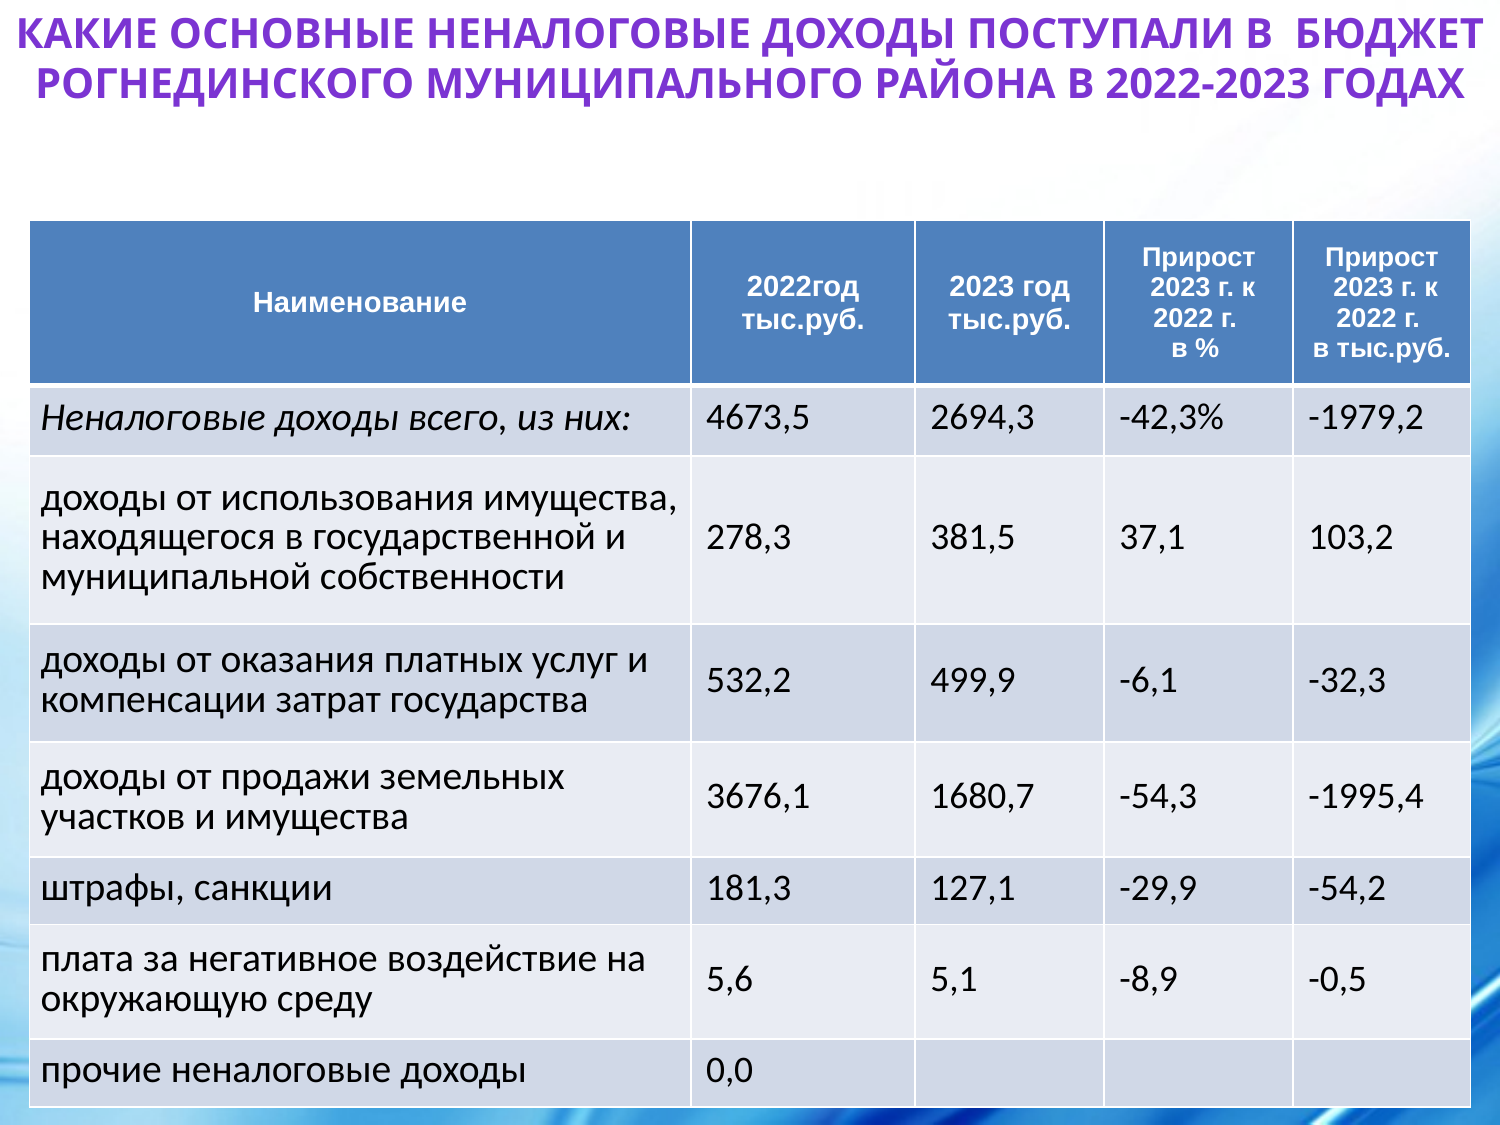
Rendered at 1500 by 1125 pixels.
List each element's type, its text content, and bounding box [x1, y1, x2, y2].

table_cell 3676,1 [692, 743, 914, 856]
table_cell -8,9 [1105, 925, 1292, 1038]
table_header Прирост 2023 г. к 2022 г. в % [1105, 221, 1292, 383]
table_cell доходы от продажи земельных участков и имущества [30, 743, 690, 856]
table_cell 103,2 [1294, 457, 1470, 623]
table_cell доходы от использования имущества, находящегося в государственной и муниципальной собственности [30, 457, 690, 623]
table_cell 0,0 [692, 1040, 914, 1106]
table_cell -0,5 [1294, 925, 1470, 1038]
table_cell -42,3% [1105, 388, 1292, 455]
table_cell плата за негативное воздействие на окружающую среду [30, 925, 690, 1038]
table_cell 381,5 [916, 457, 1103, 623]
table_header Прирост 2023 г. к 2022 г. в тыс.руб. [1294, 221, 1470, 383]
table_cell 181,3 [692, 858, 914, 924]
table_cell -54,2 [1294, 858, 1470, 924]
table_cell [1294, 1040, 1470, 1106]
table_cell -32,3 [1294, 625, 1470, 741]
table_cell Неналоговые доходы всего, из них: [30, 388, 690, 455]
text_box Какие основные неналоговые доходы поступали в бюджет рогнединского муниципального района в 2022-2023 годах [0, 0, 1500, 115]
table_cell 532,2 [692, 625, 914, 741]
table_cell 2694,3 [916, 388, 1103, 455]
table_cell 4673,5 [692, 388, 914, 455]
table_cell -29,9 [1105, 858, 1292, 924]
table_cell -6,1 [1105, 625, 1292, 741]
table_cell -1995,4 [1294, 743, 1470, 856]
picture [0, 115, 1500, 1125]
table_cell доходы от оказания платных услуг и компенсации затрат государства [30, 625, 690, 741]
table_cell 5,6 [692, 925, 914, 1038]
table_header Наименование [30, 221, 690, 383]
table_cell 499,9 [916, 625, 1103, 741]
table_header 2022год тыс.руб. [692, 221, 914, 383]
table_header 2023 год тыс.руб. [916, 221, 1103, 383]
table_cell 127,1 [916, 858, 1103, 924]
table_cell штрафы, санкции [30, 858, 690, 924]
table_cell 37,1 [1105, 457, 1292, 623]
table_cell 278,3 [692, 457, 914, 623]
table_cell 1680,7 [916, 743, 1103, 856]
table_cell [916, 1040, 1103, 1106]
table_cell 5,1 [916, 925, 1103, 1038]
table_cell -1979,2 [1294, 388, 1470, 455]
table_cell [1105, 1040, 1292, 1106]
table_cell прочие неналоговые доходы [30, 1040, 690, 1106]
table_cell -54,3 [1105, 743, 1292, 856]
